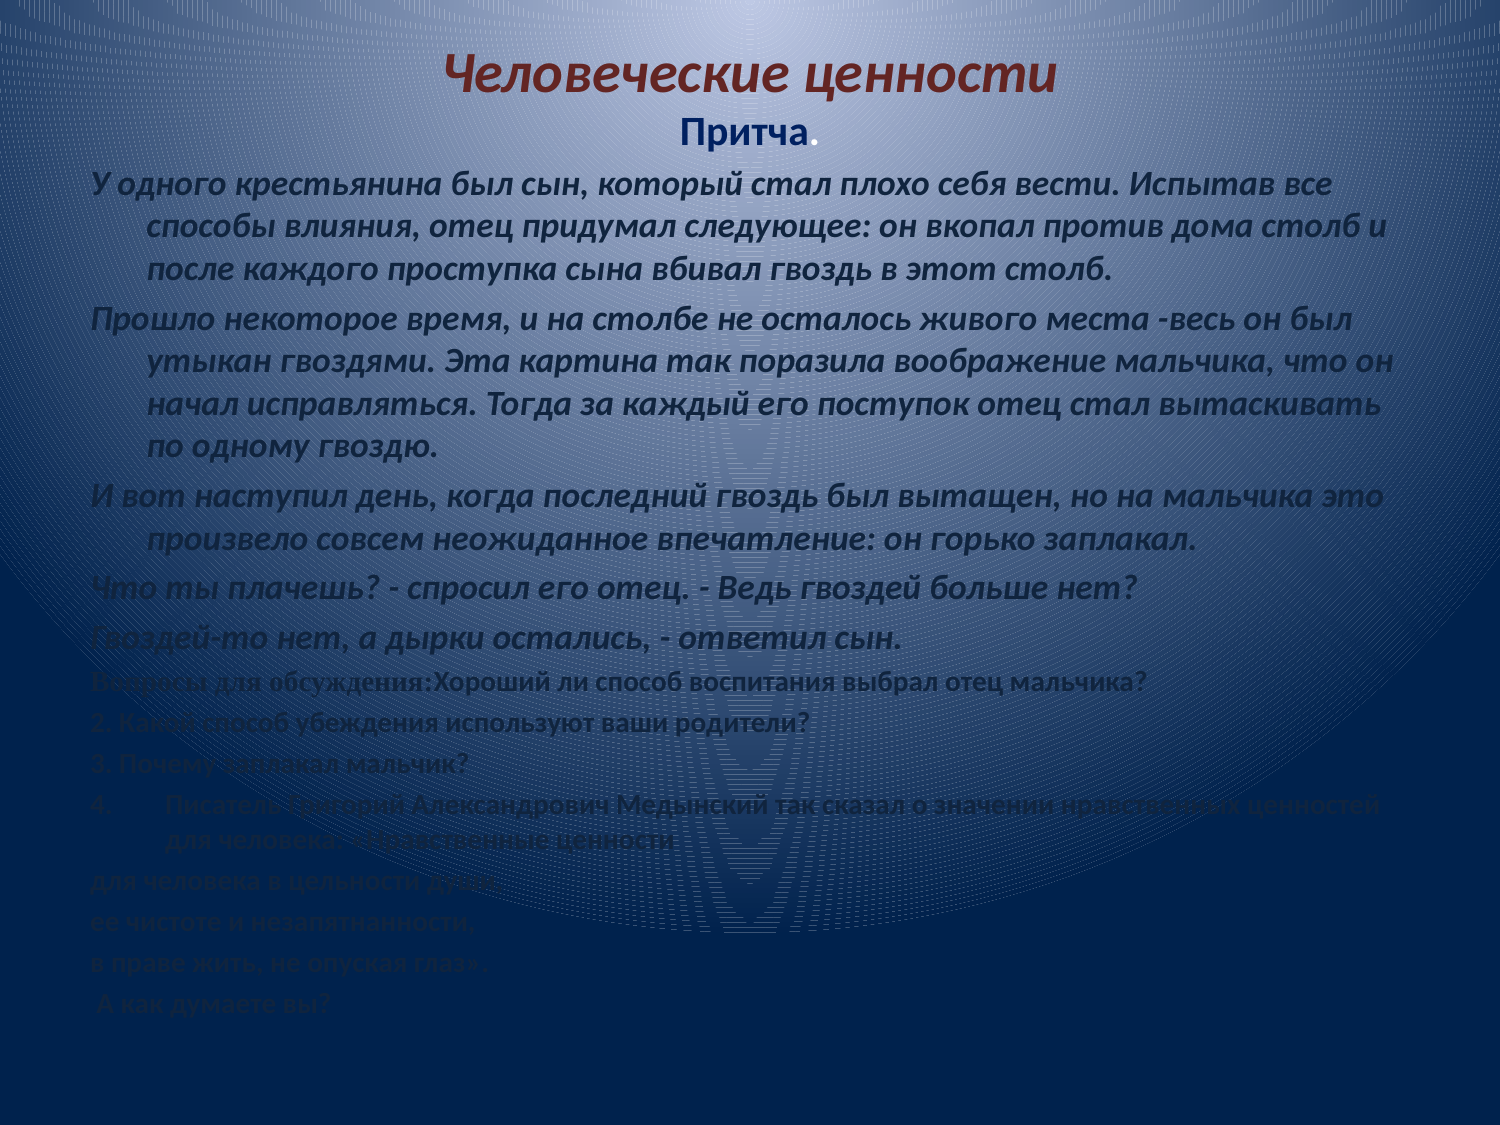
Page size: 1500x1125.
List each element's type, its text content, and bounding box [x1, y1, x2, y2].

list У одного крестьянина был сын, который стал плохо себя вести. Испытав все способы влияния, отец придумал следующее: он вкопал против дома столб и после каждого проступка сына вбивал гвоздь в этот столб. Прошло некоторое время, и на столбе не осталось живого места -весь он был утыкан гвоздями. Эта картина так поразила воображение мальчика, что он начал исправляться. Тогда за каждый его поступок отец стал вытаскивать по одному гвоздю. И вот наступил день, когда послед­ний гвоздь был вытащен, но на мальчика это произвело совсем неожи­данное впечатление: он горько заплакал. Что ты плачешь? - спросил его отец. - Ведь гвоздей больше нет? Гвоздей-то нет, а дырки остались, - ответил сын. Вопросы для обсуждения:Хороший ли способ воспитания выбрал отец мальчика? 2. Какой способ убеждения используют ваши родители? 3. Почему заплакал мальчик? Писатель Григорий Александрович Медынский так сказал о значении нравственных ценностей для человека: «Нравственные ценности для человека в цельности души, ее чистоте и незапятнанности, в праве жить, не опуская глаз». А как думаете вы? [75, 152, 1425, 1125]
title Человеческие ценности Притча. [75, 0, 1425, 152]
